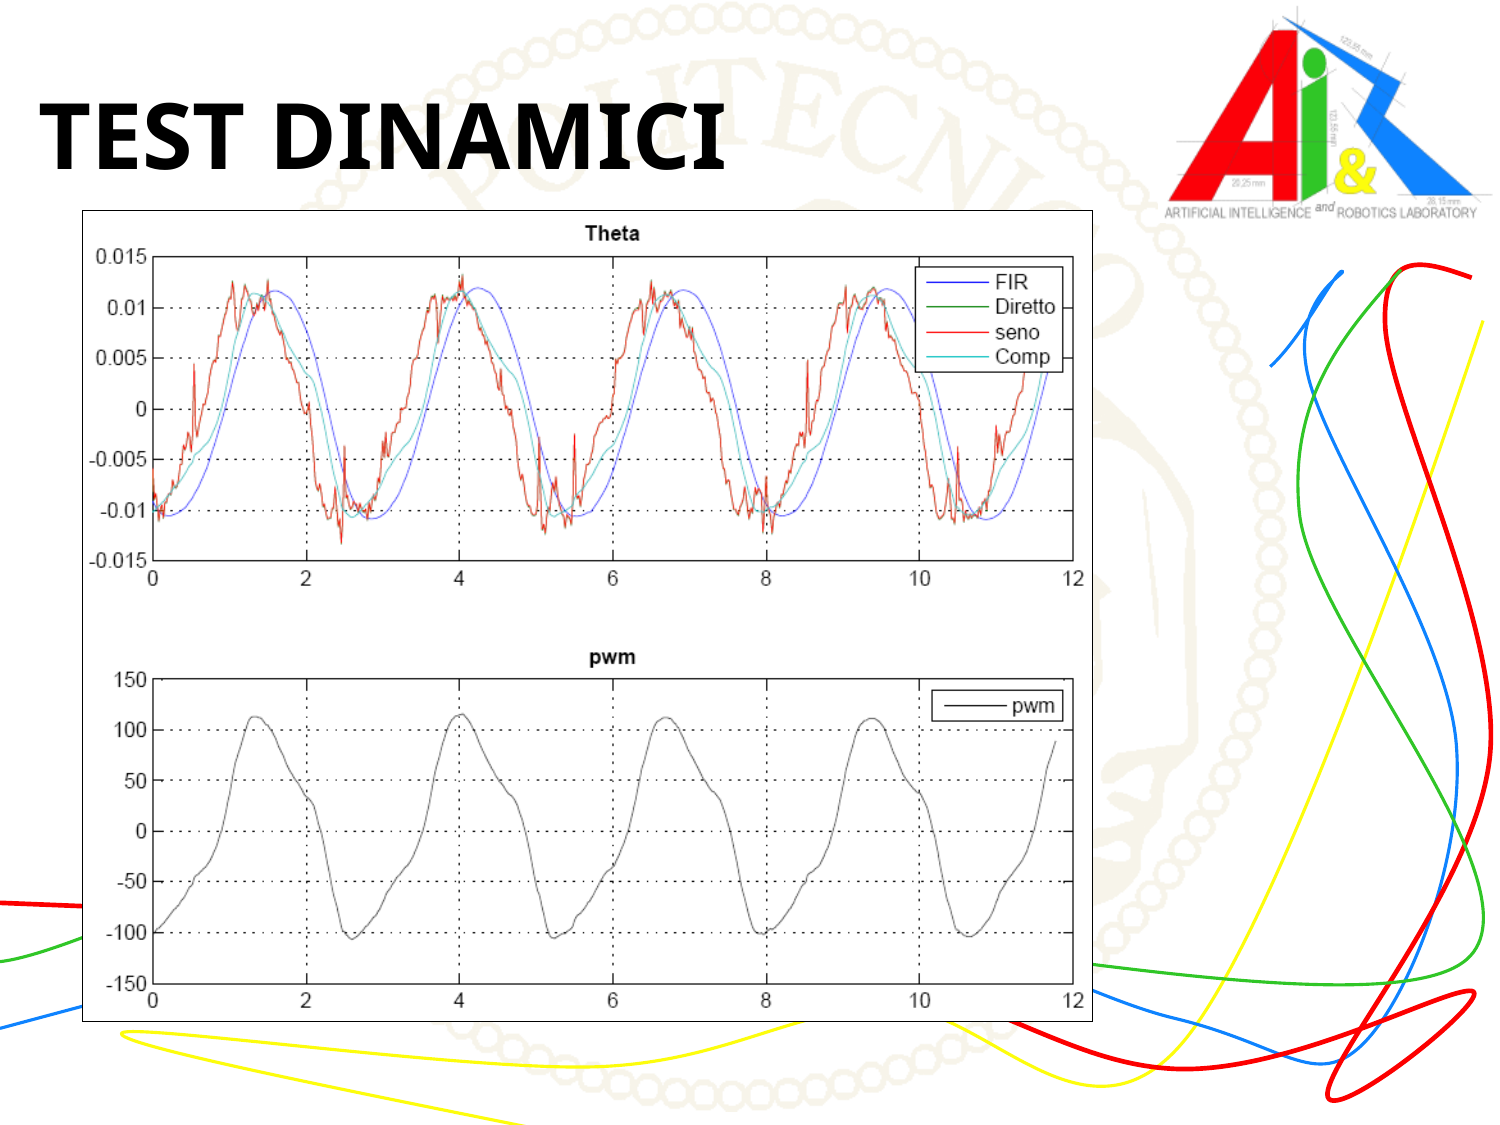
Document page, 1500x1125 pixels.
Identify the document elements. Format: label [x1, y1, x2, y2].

picture [81, 210, 1093, 1023]
text_box [0, 0, 1500, 1125]
